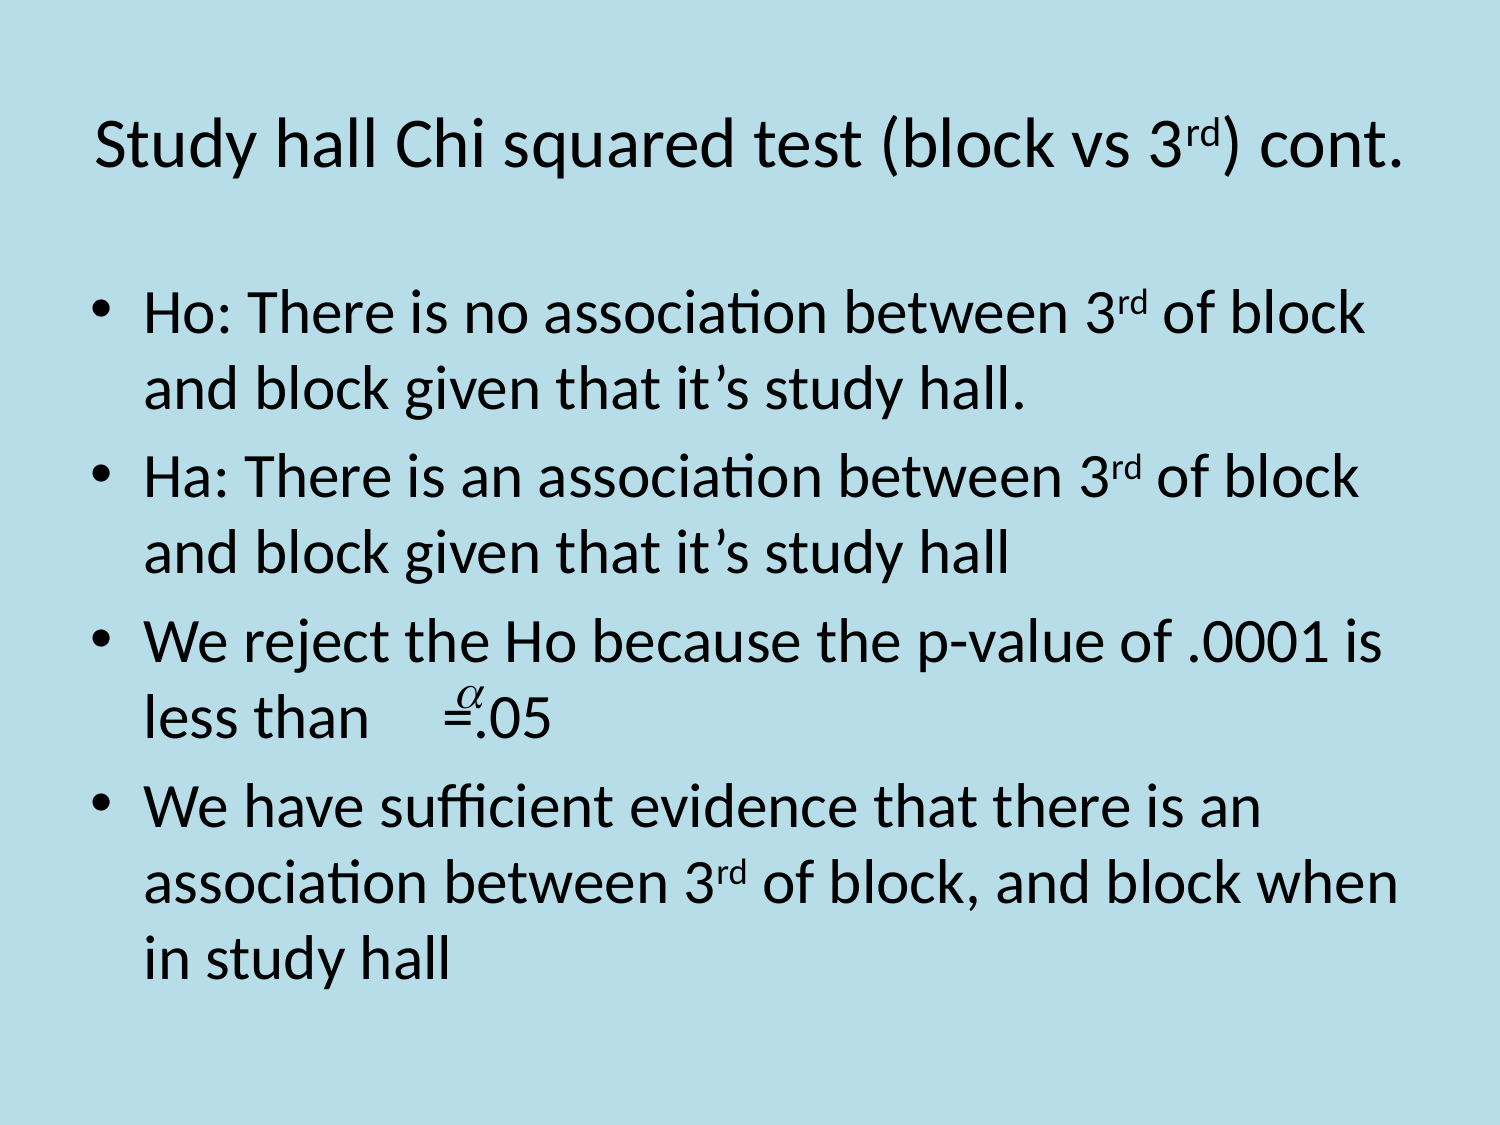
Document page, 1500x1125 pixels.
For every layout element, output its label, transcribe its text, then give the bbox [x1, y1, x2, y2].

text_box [449, 674, 497, 805]
title Study hall Chi squared test (block vs 3rd) cont. [75, 45, 1425, 233]
list Ho: There is no association between 3rd of block and block given that it’s study hall. Ha: There is an association between 3rd of block and block given that it’s study hall We reject the Ho because the p-value of .0001 is less than =.05 We have sufficient evidence that there is an association between 3rd of block, and block when in study hall [75, 262, 1425, 1005]
